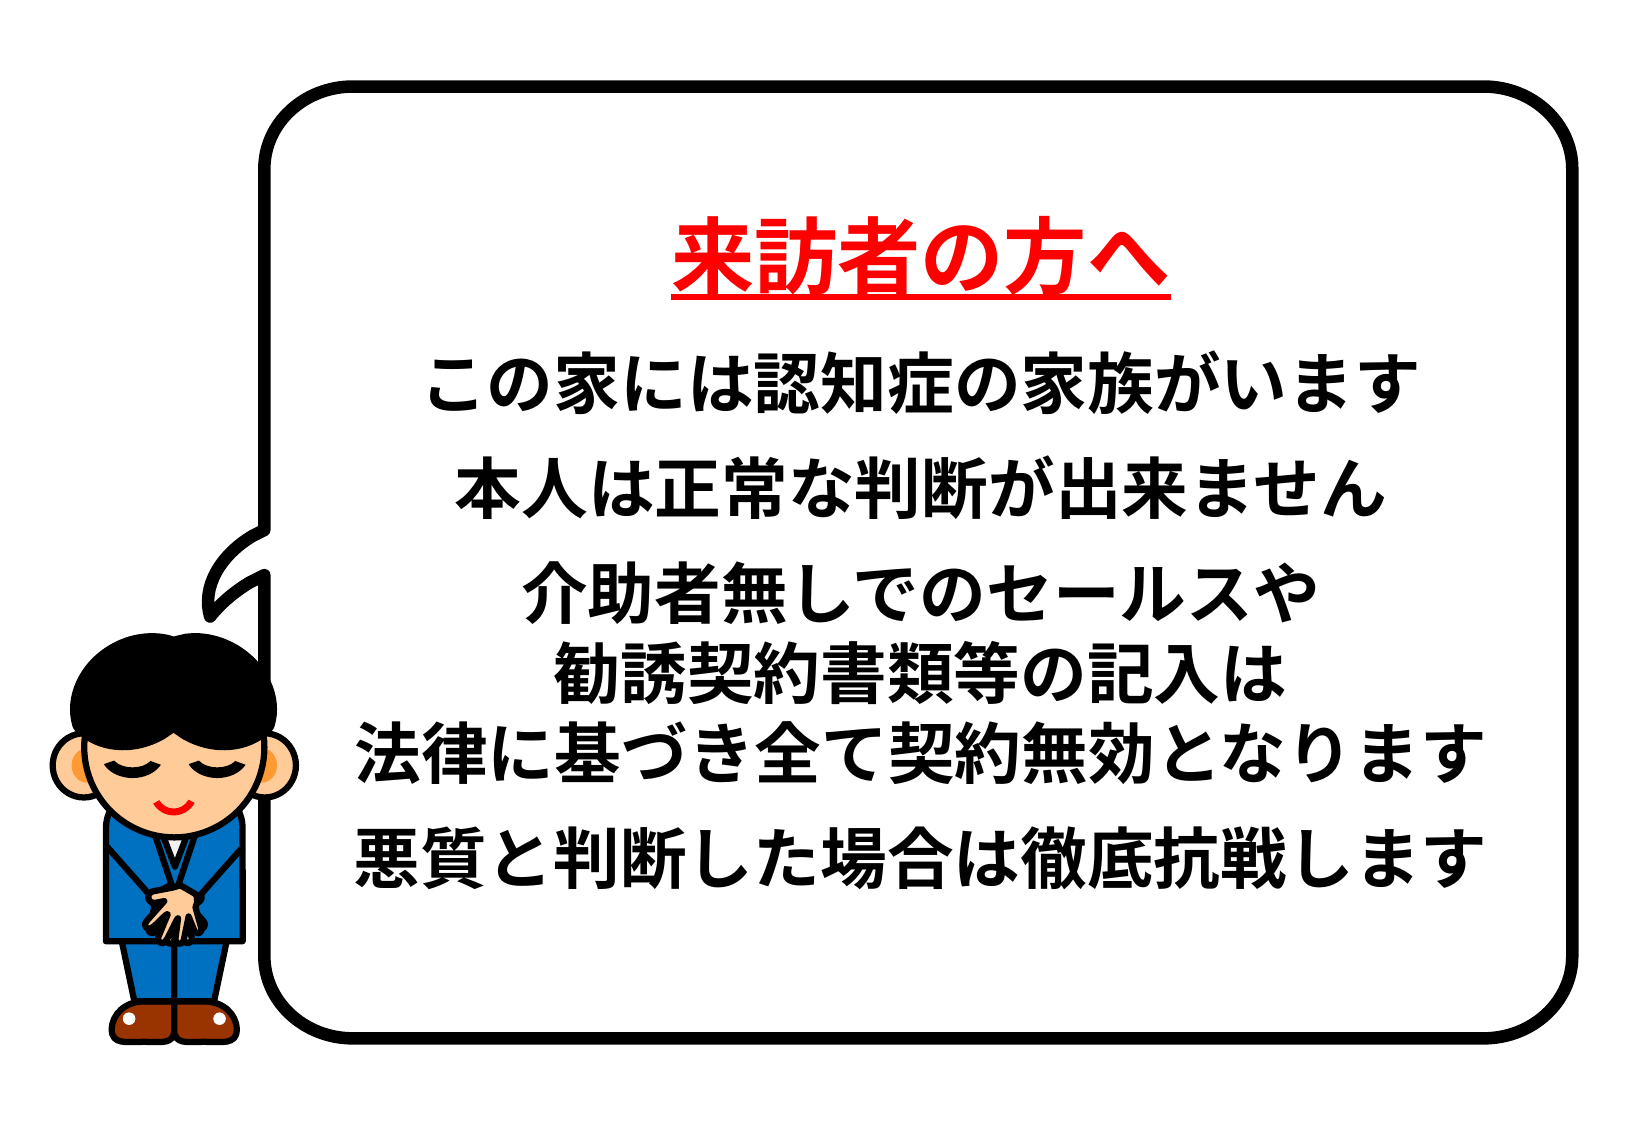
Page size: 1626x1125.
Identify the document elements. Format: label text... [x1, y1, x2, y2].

text_box [205, 84, 1575, 1041]
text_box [52, 636, 297, 1043]
text_box 来訪者の方へ この家には認知症の家族がいます 本人は正常な判断が出来ません 介助者無しでのセールスや 勧誘契約書類等の記入は 法律に基づき全て契約無効となります 悪質と判断した場合は徹底抗戦します [298, 197, 1543, 904]
